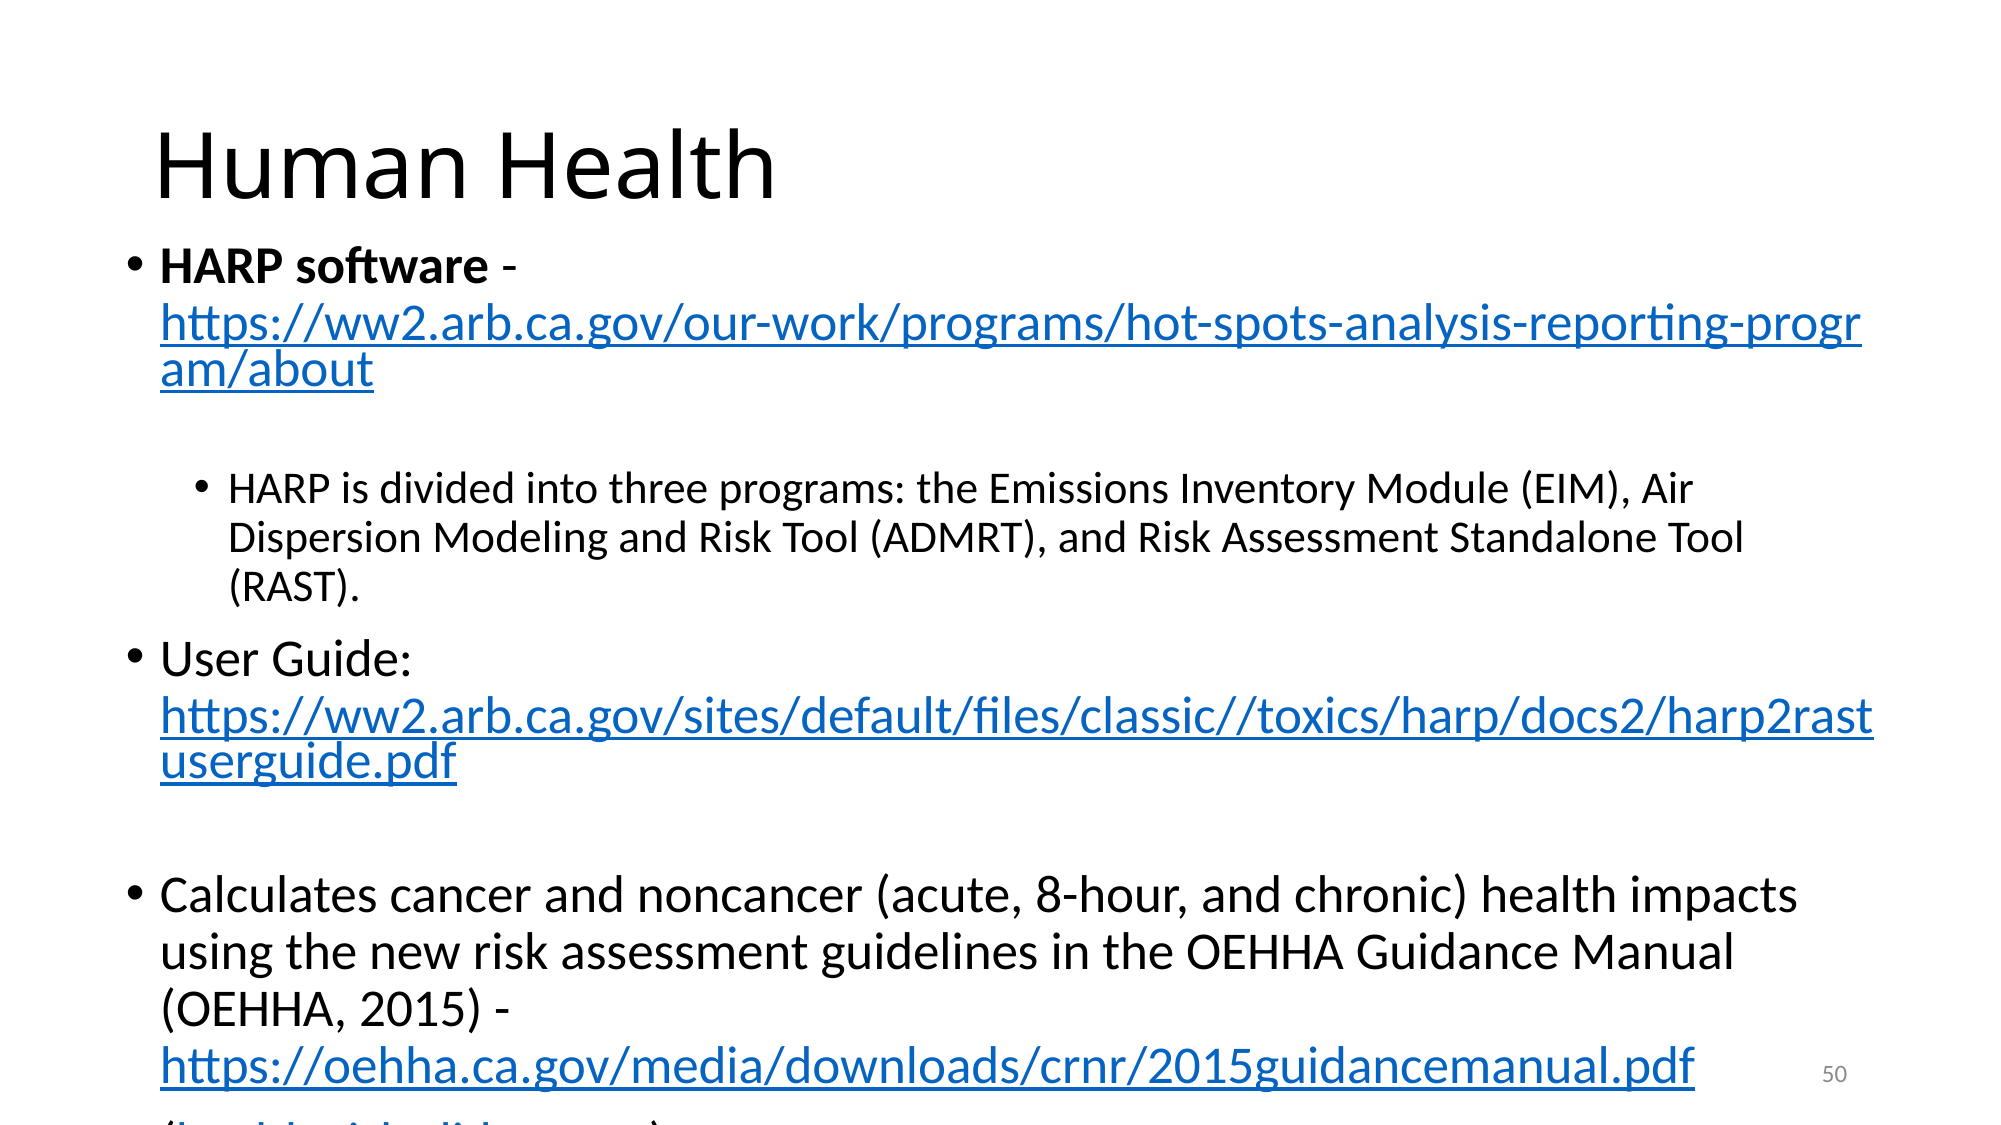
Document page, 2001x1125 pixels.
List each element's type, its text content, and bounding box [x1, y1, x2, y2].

title Human Health [137, 59, 1863, 229]
slide_number 50 [1412, 1042, 1863, 1103]
list HARP software - https://ww2.arb.ca.gov/our-work/programs/hot-spots-analysis-reporting-program/about HARP is divided into three programs: the Emissions Inventory Module (EIM), Air Dispersion Modeling and Risk Tool (ADMRT), and Risk Assessment Standalone Tool (RAST). User Guide: https://ww2.arb.ca.gov/sites/default/files/classic//toxics/harp/docs2/harp2rastuserguide.pdf Calculates cancer and noncancer (acute, 8-hour, and chronic) health impacts using the new risk assessment guidelines in the OEHHA Guidance Manual (OEHHA, 2015) - https://oehha.ca.gov/media/downloads/crnr/2015guidancemanual.pdf (health-risk-slides.pptx) [110, 229, 1900, 1091]
